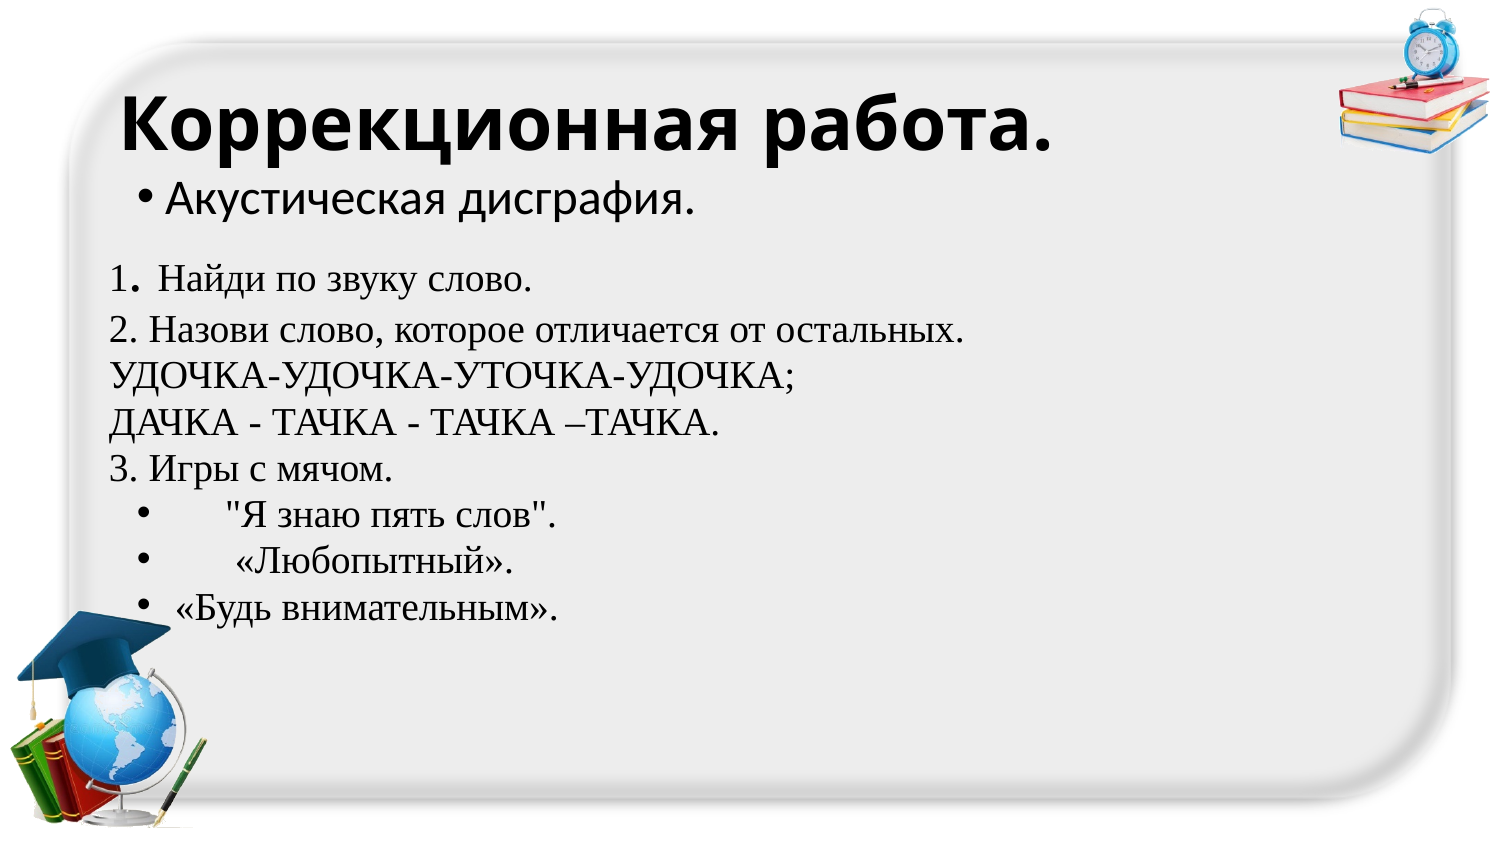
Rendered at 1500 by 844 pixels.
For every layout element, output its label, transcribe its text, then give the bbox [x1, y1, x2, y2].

picture [1316, 0, 1500, 167]
title Коррекционная работа. [103, 44, 1397, 164]
list Акустическая дисграфия. 1. Найди по звуку слово. 2. Назови слово, которое отличается от остальных. УДОЧКА-УДОЧКА-УТОЧКА-УДОЧКА; ДАЧКА - ТАЧКА - ТАЧКА –ТАЧКА. 3. Игры с мячом. "Я знаю пять слов". «Любопытный». «Будь внимательным». [75, 164, 1425, 754]
picture [0, 587, 241, 844]
